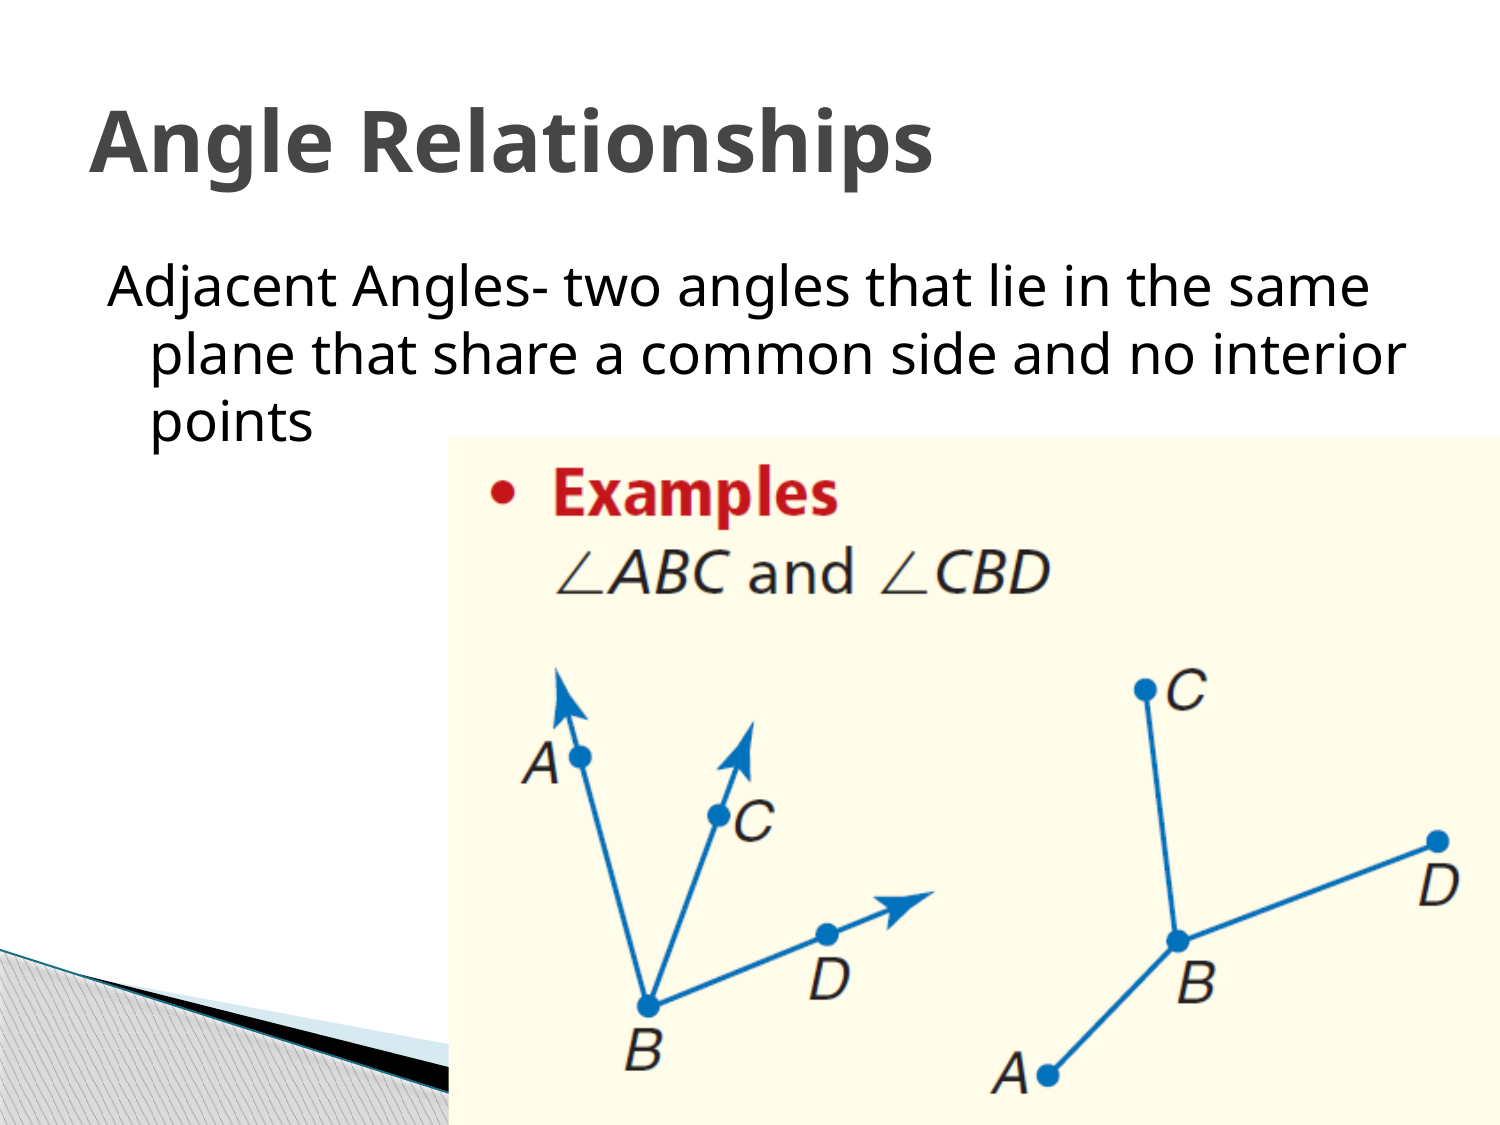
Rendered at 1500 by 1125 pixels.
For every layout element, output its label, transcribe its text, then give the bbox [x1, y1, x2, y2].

title Angle Relationships [75, 45, 1425, 233]
picture [448, 437, 1500, 1125]
list Adjacent Angles- two angles that lie in the same plane that share a common side and no interior points [75, 243, 1425, 986]
